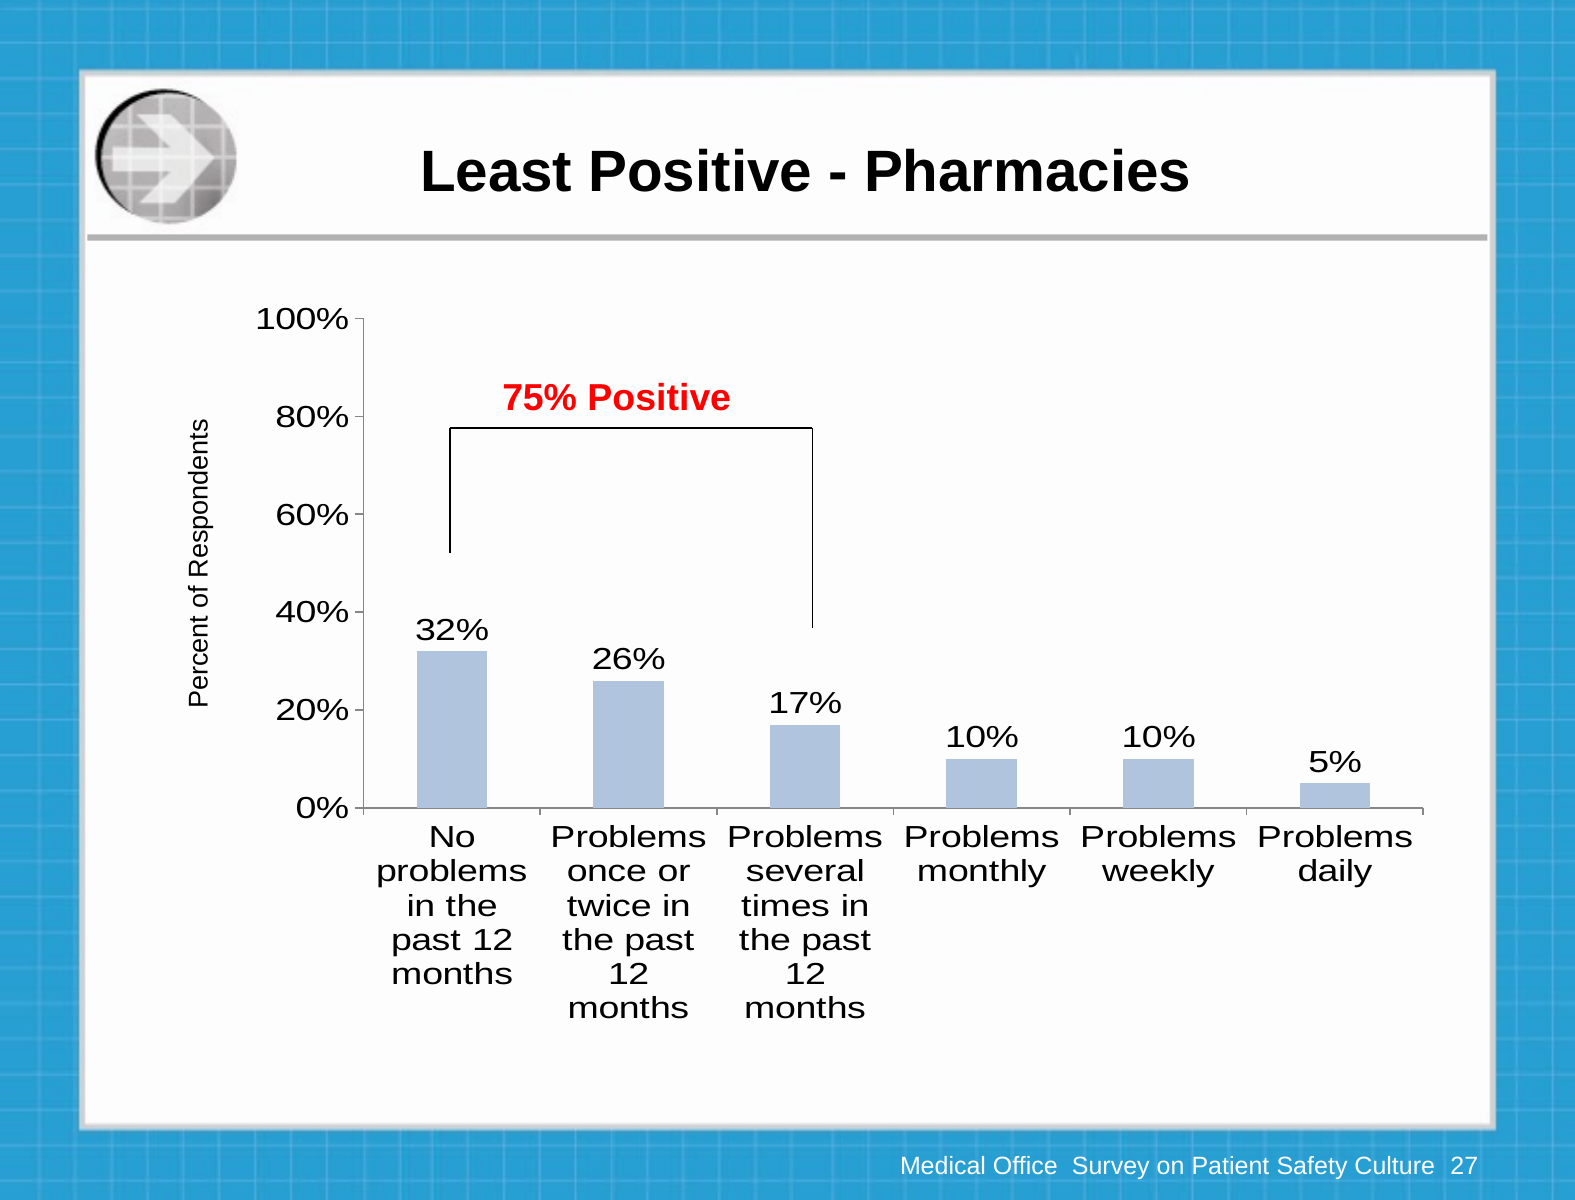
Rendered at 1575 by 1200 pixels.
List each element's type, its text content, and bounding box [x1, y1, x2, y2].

chart [229, 299, 1461, 1026]
title Least Positive - Pharmacies [349, 87, 1263, 249]
text_box Percent of Respondents [164, 275, 230, 853]
picture [0, 0, 1575, 1200]
